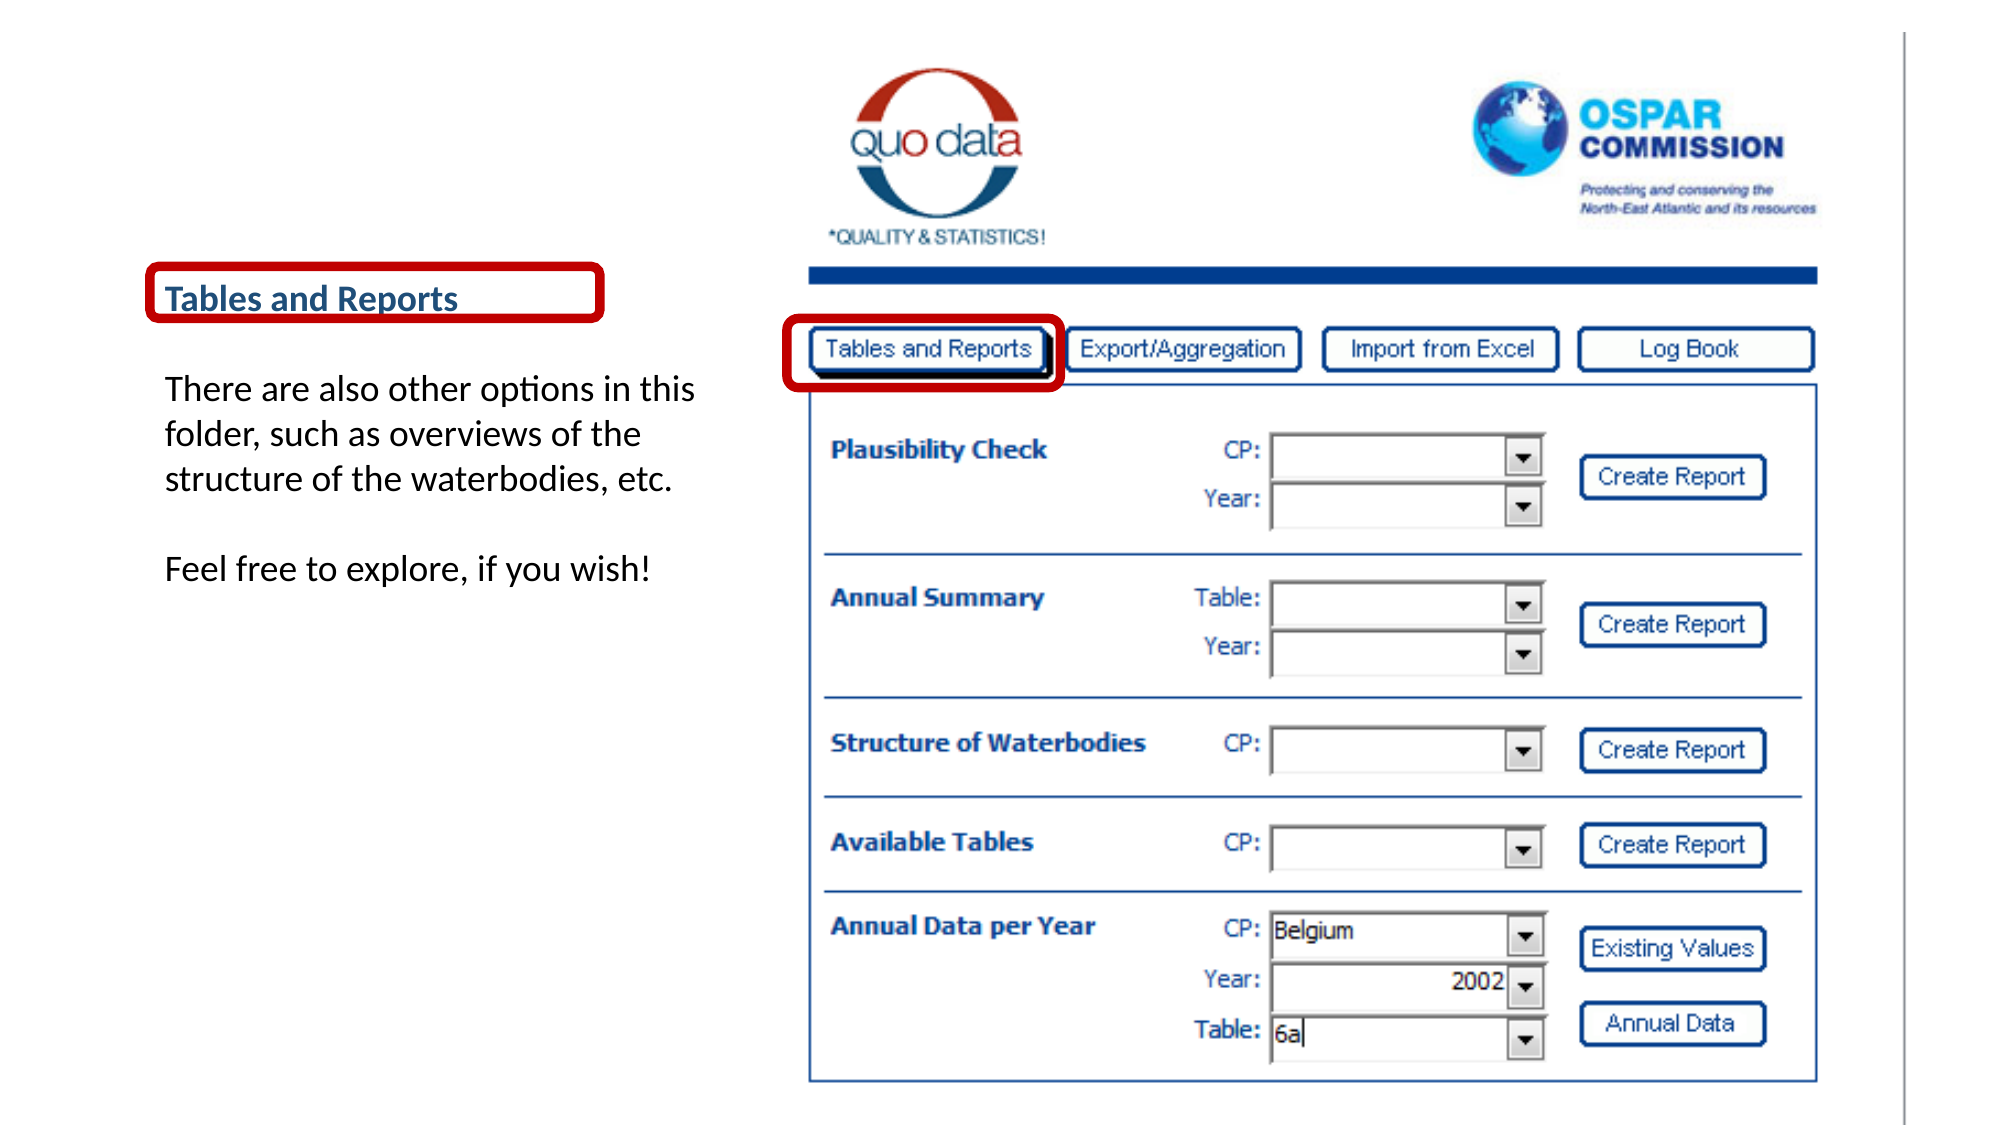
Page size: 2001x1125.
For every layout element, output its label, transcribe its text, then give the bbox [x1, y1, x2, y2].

text_box [148, 265, 601, 320]
picture [761, 32, 1910, 1125]
text_box Tables and Reports There are also other options in this folder, such as overviews of the structure of the waterbodies, etc. Feel free to explore, if you wish! [150, 266, 761, 642]
